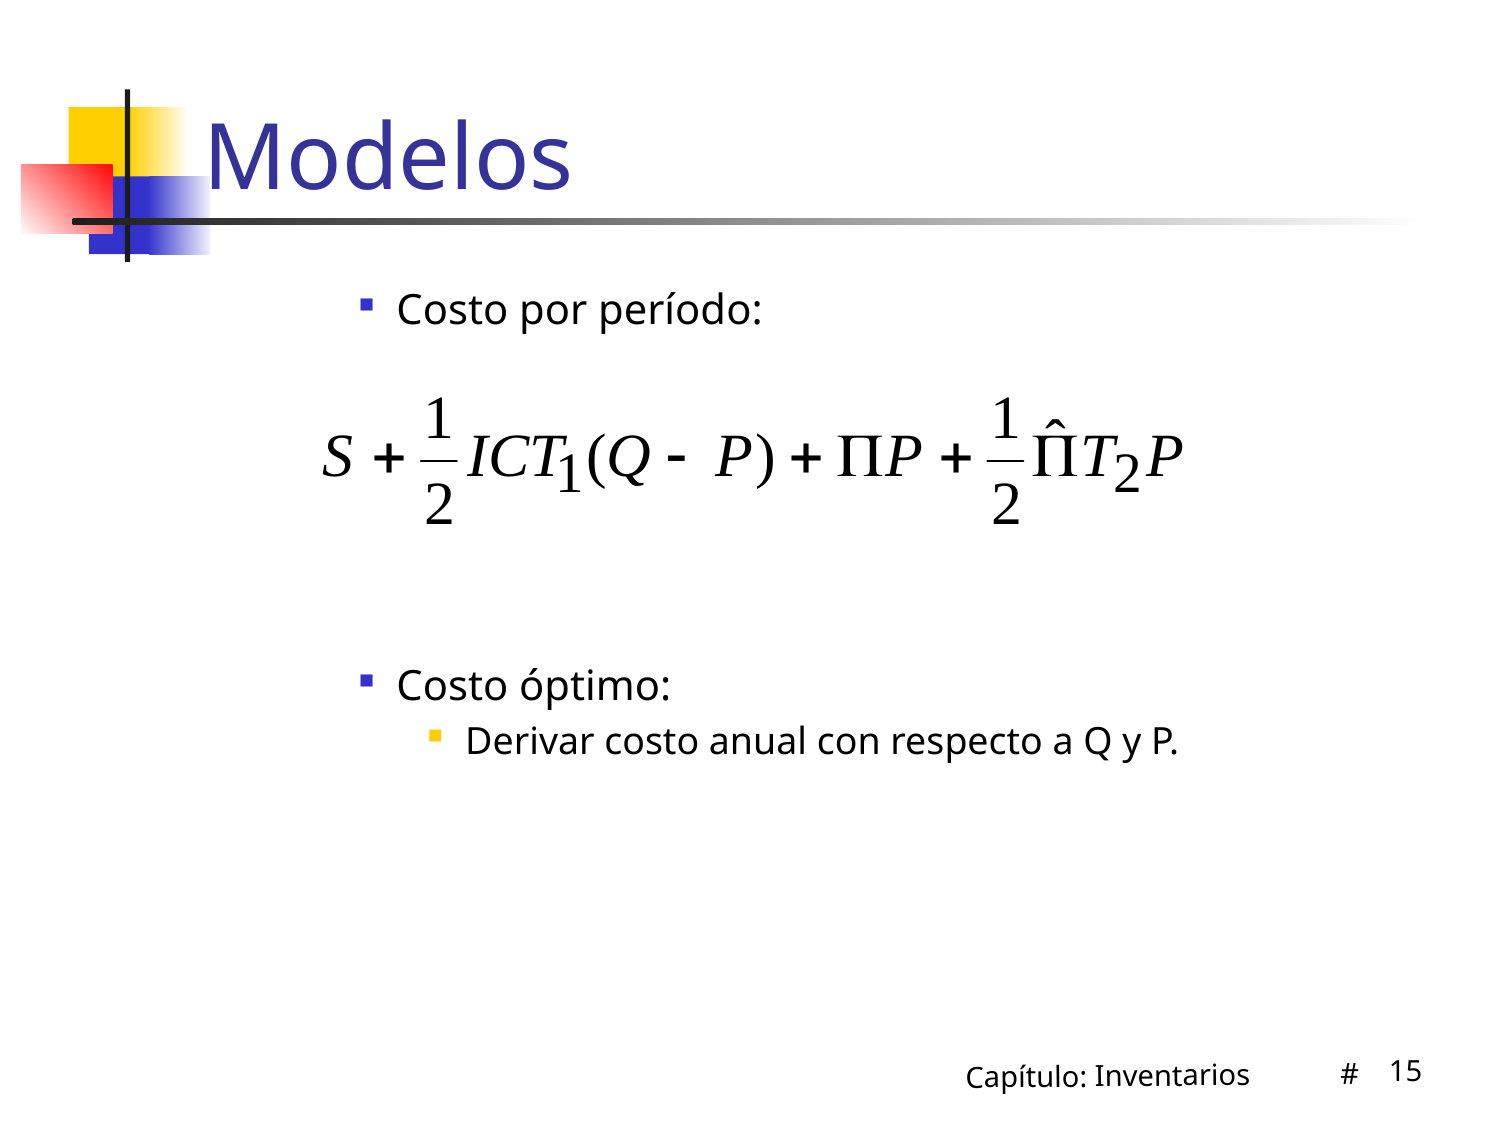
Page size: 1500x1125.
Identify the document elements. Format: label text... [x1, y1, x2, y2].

slide_number 15 [1124, 1024, 1438, 1101]
title Modelos [188, 27, 1468, 216]
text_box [313, 379, 1193, 535]
list Costo por período: Costo óptimo: Derivar costo anual con respecto a Q y P. [193, 274, 1470, 1007]
footer Capítulo: Inventarios # [923, 1028, 1402, 1108]
